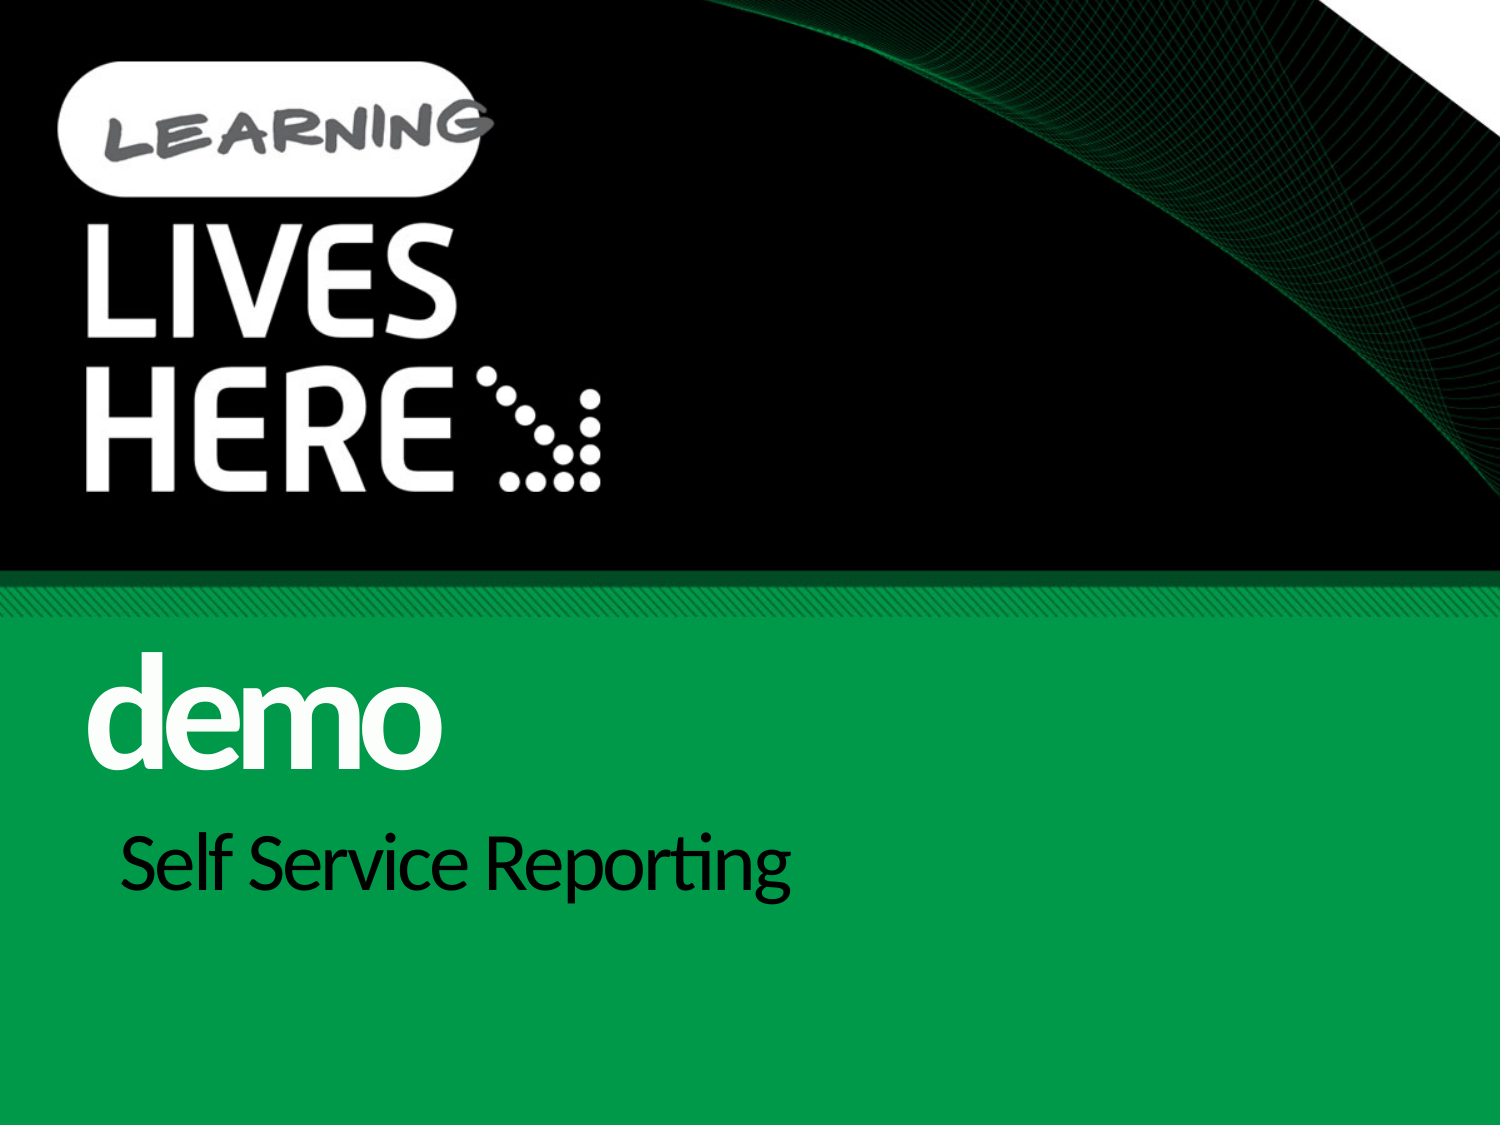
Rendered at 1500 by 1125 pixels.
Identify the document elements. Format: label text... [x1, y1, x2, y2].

list demo [83, 625, 1344, 800]
title Self Service Reporting [119, 818, 1375, 943]
picture [0, 0, 1500, 1125]
